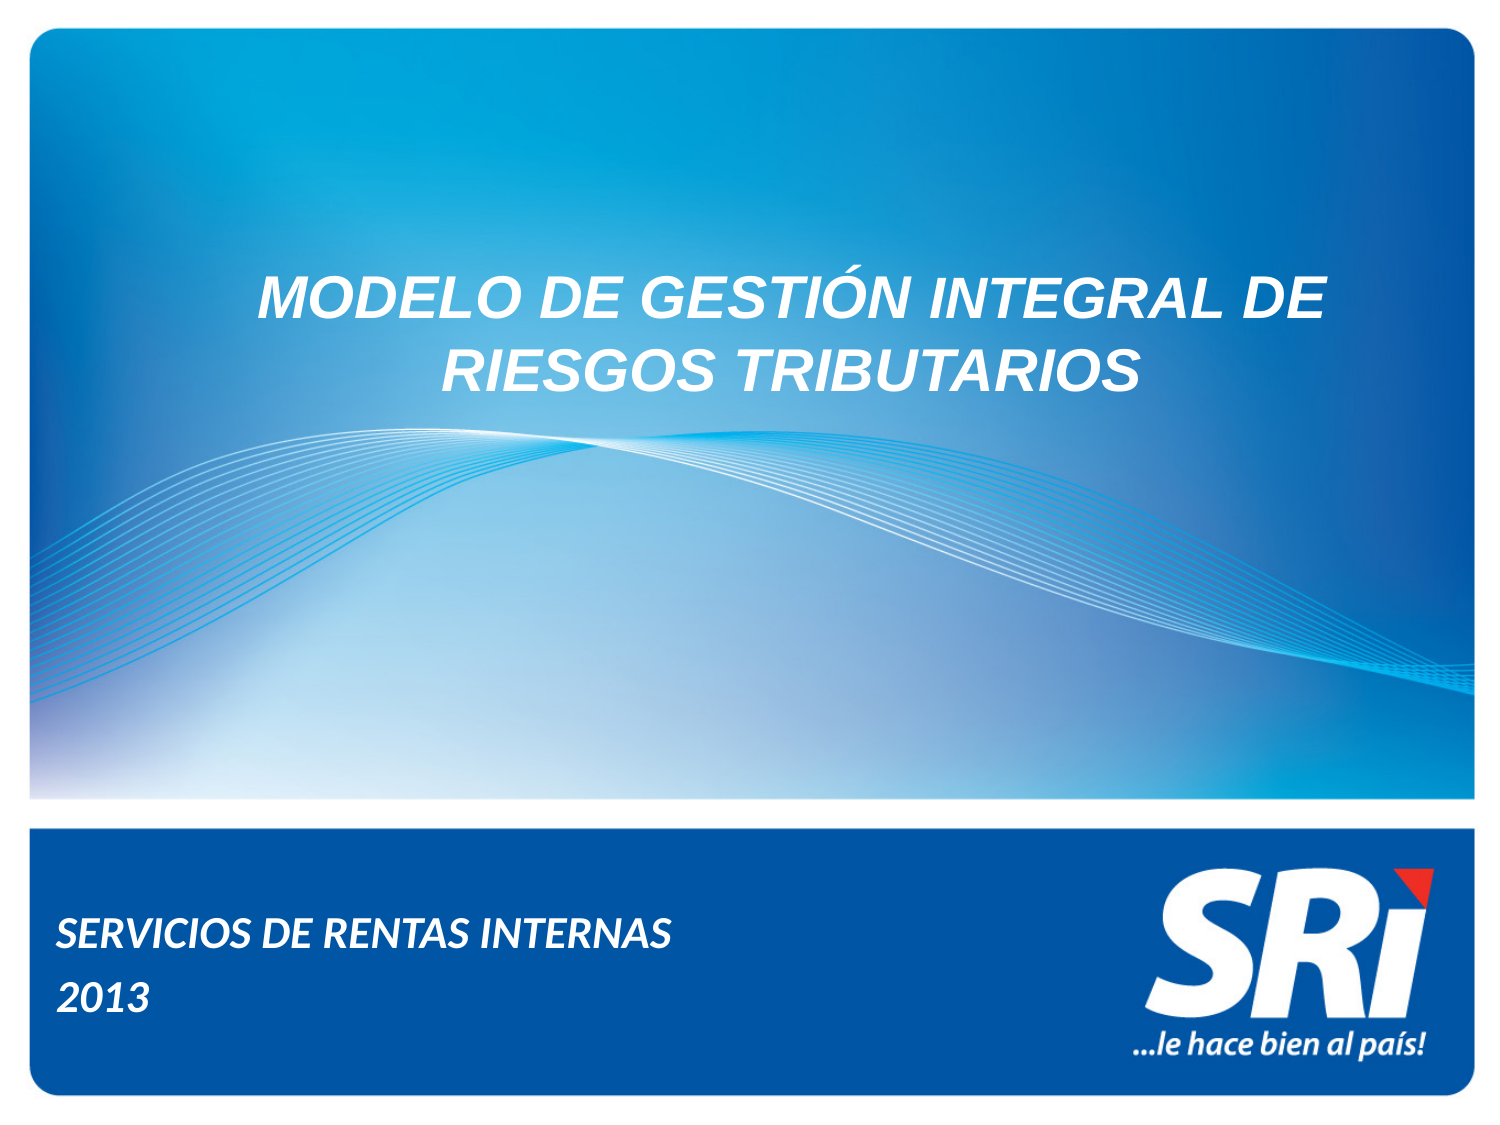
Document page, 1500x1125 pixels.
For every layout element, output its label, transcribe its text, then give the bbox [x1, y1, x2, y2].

text_box SERVICIOS DE RENTAS INTERNAS 2013 [41, 862, 1308, 1063]
text_box MODELO DE GESTIÓN INTEGRAL DE RIESGOS TRIBUTARIOS [159, 148, 1425, 513]
picture [0, 0, 1500, 1125]
